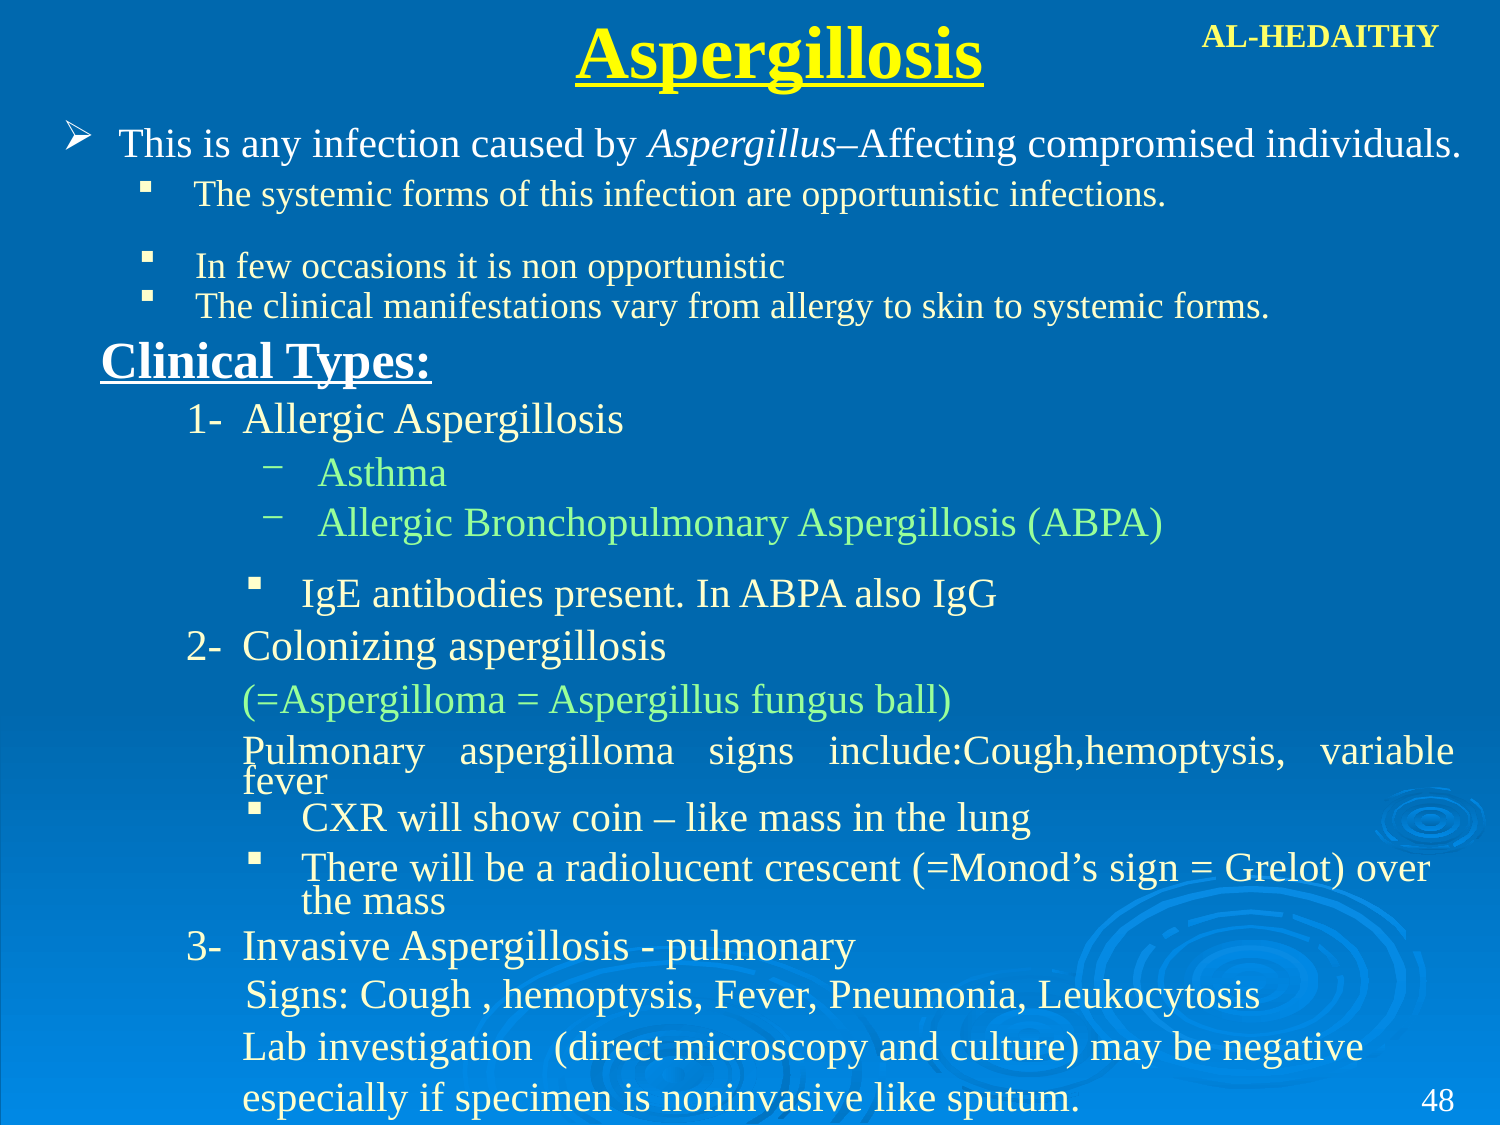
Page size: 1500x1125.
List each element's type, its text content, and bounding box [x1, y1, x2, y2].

text_box This is any infection caused by Aspergillus–Affecting compromised individuals. The systemic forms of this infection are opportunistic infections. [47, 117, 1495, 222]
text_box Signs: Cough , hemoptysis, Fever, Pneumonia, Leukocytosis [230, 973, 1459, 1023]
text_box 2- Colonizing aspergillosis (=Aspergilloma = Aspergillus fungus ball) Pulmonary aspergilloma signs include:Cough,hemoptysis, variable fever [171, 627, 1471, 808]
text_box 48 [1370, 1070, 1500, 1125]
text_box In few occasions it is non opportunistic The clinical manifestations vary from allergy to skin to systemic forms. [123, 249, 1424, 331]
text_box Lab investigation (direct microscopy and culture) may be negative especially if specimen is noninvasive like sputum. [171, 1029, 1489, 1125]
text_box There will be a radiolucent crescent (=Monod’s sign = Grelot) over the mass [230, 848, 1447, 924]
text_box AL-HEDAITHY [1186, 7, 1471, 62]
text_box 1- Allergic Aspergillosis Asthma Allergic Bronchopulmonary Aspergillosis (ABPA) [171, 397, 1471, 551]
text_box CXR will show coin – like mass in the lung [230, 798, 1447, 846]
text_box IgE antibodies present. In ABPA also IgG [230, 574, 1187, 622]
text_box 3- Invasive Aspergillosis - pulmonary [171, 924, 1471, 976]
text_box Clinical Types: [29, 325, 467, 397]
text_box Aspergillosis [289, 0, 1270, 102]
